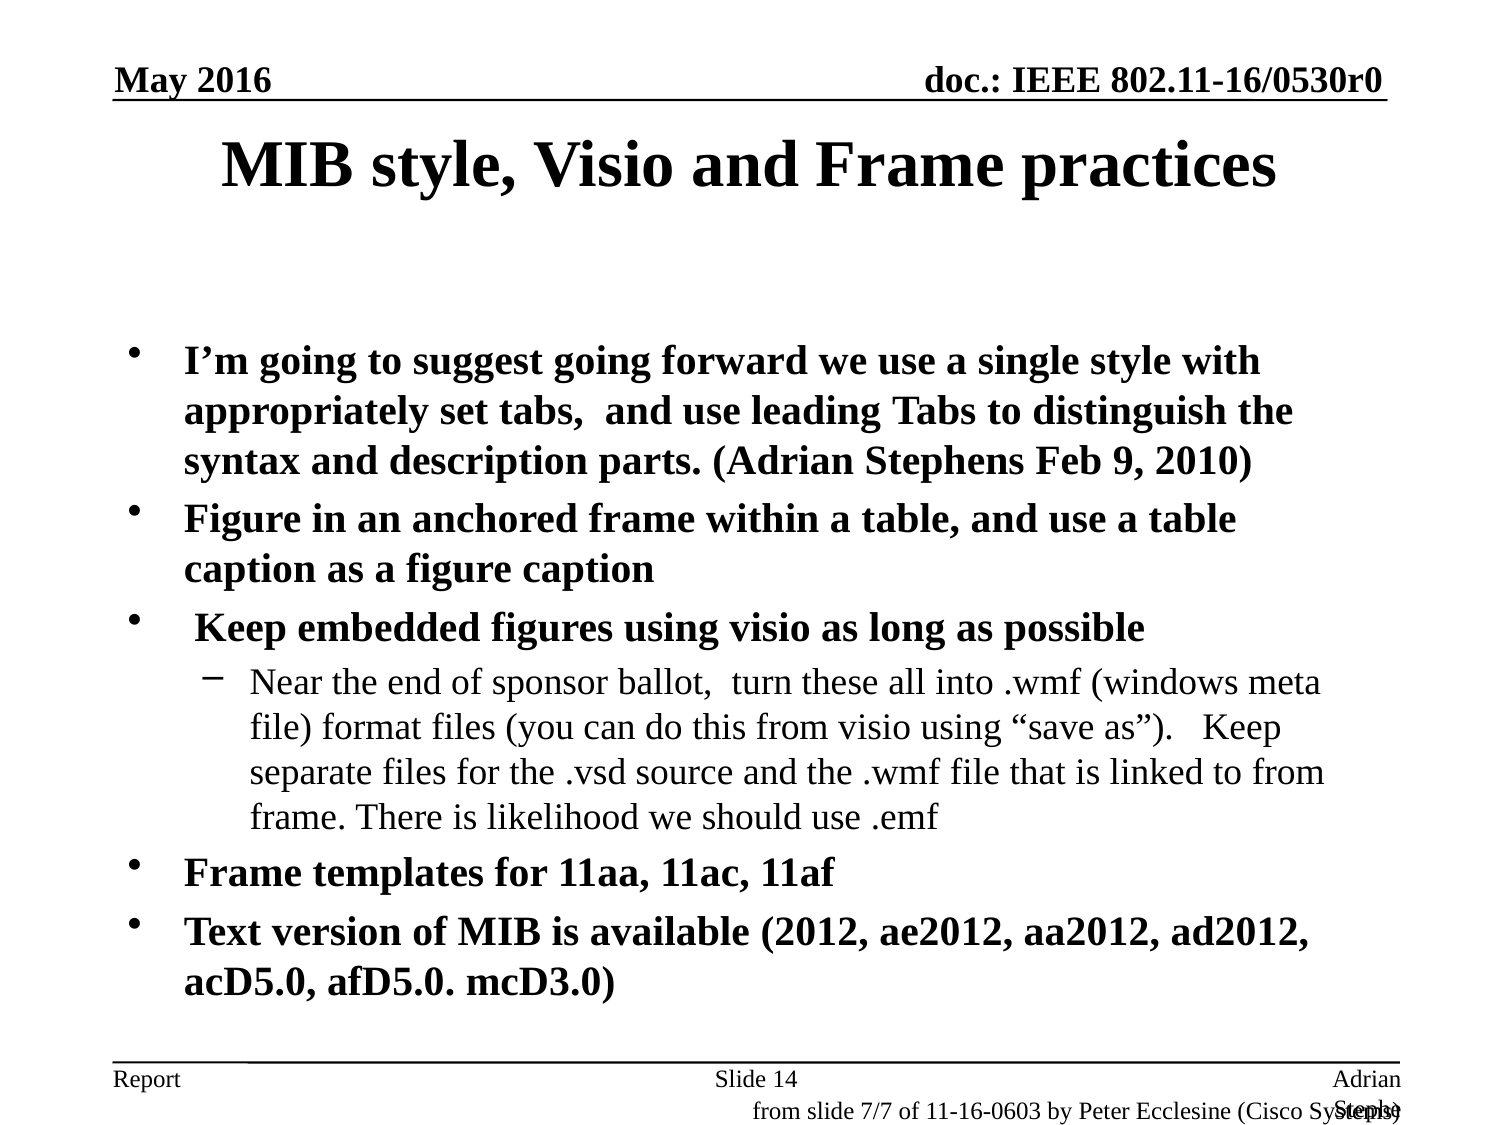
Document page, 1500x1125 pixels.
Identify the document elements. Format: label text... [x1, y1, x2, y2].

slide_number Slide 14 [711, 1061, 801, 1087]
text_box from slide 7/7 of 11-16-0603 by Peter Ecclesine (Cisco Systems) [343, 1087, 1417, 1125]
footer Adrian Stephens, Intel Corporation [1324, 1061, 1402, 1087]
title MIB style, Visio and Frame practices [112, 112, 1388, 288]
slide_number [114, 54, 374, 101]
list I’m going to suggest going forward we use a single style with appropriately set tabs, and use leading Tabs to distinguish the syntax and description parts. (Adrian Stephens Feb 9, 2010) Figure in an anchored frame within a table, and use a table caption as a figure caption Keep embedded figures using visio as long as possible Near the end of sponsor ballot, turn these all into .wmf (windows meta file) format files (you can do this from visio using “save as”). Keep separate files for the .vsd source and the .wmf file that is linked to from frame. There is likelihood we should use .emf Frame templates for 11aa, 11ac, 11af Text version of MIB is available (2012, ae2012, aa2012, ad2012, acD5.0, afD5.0. mcD3.0) [112, 324, 1388, 1063]
